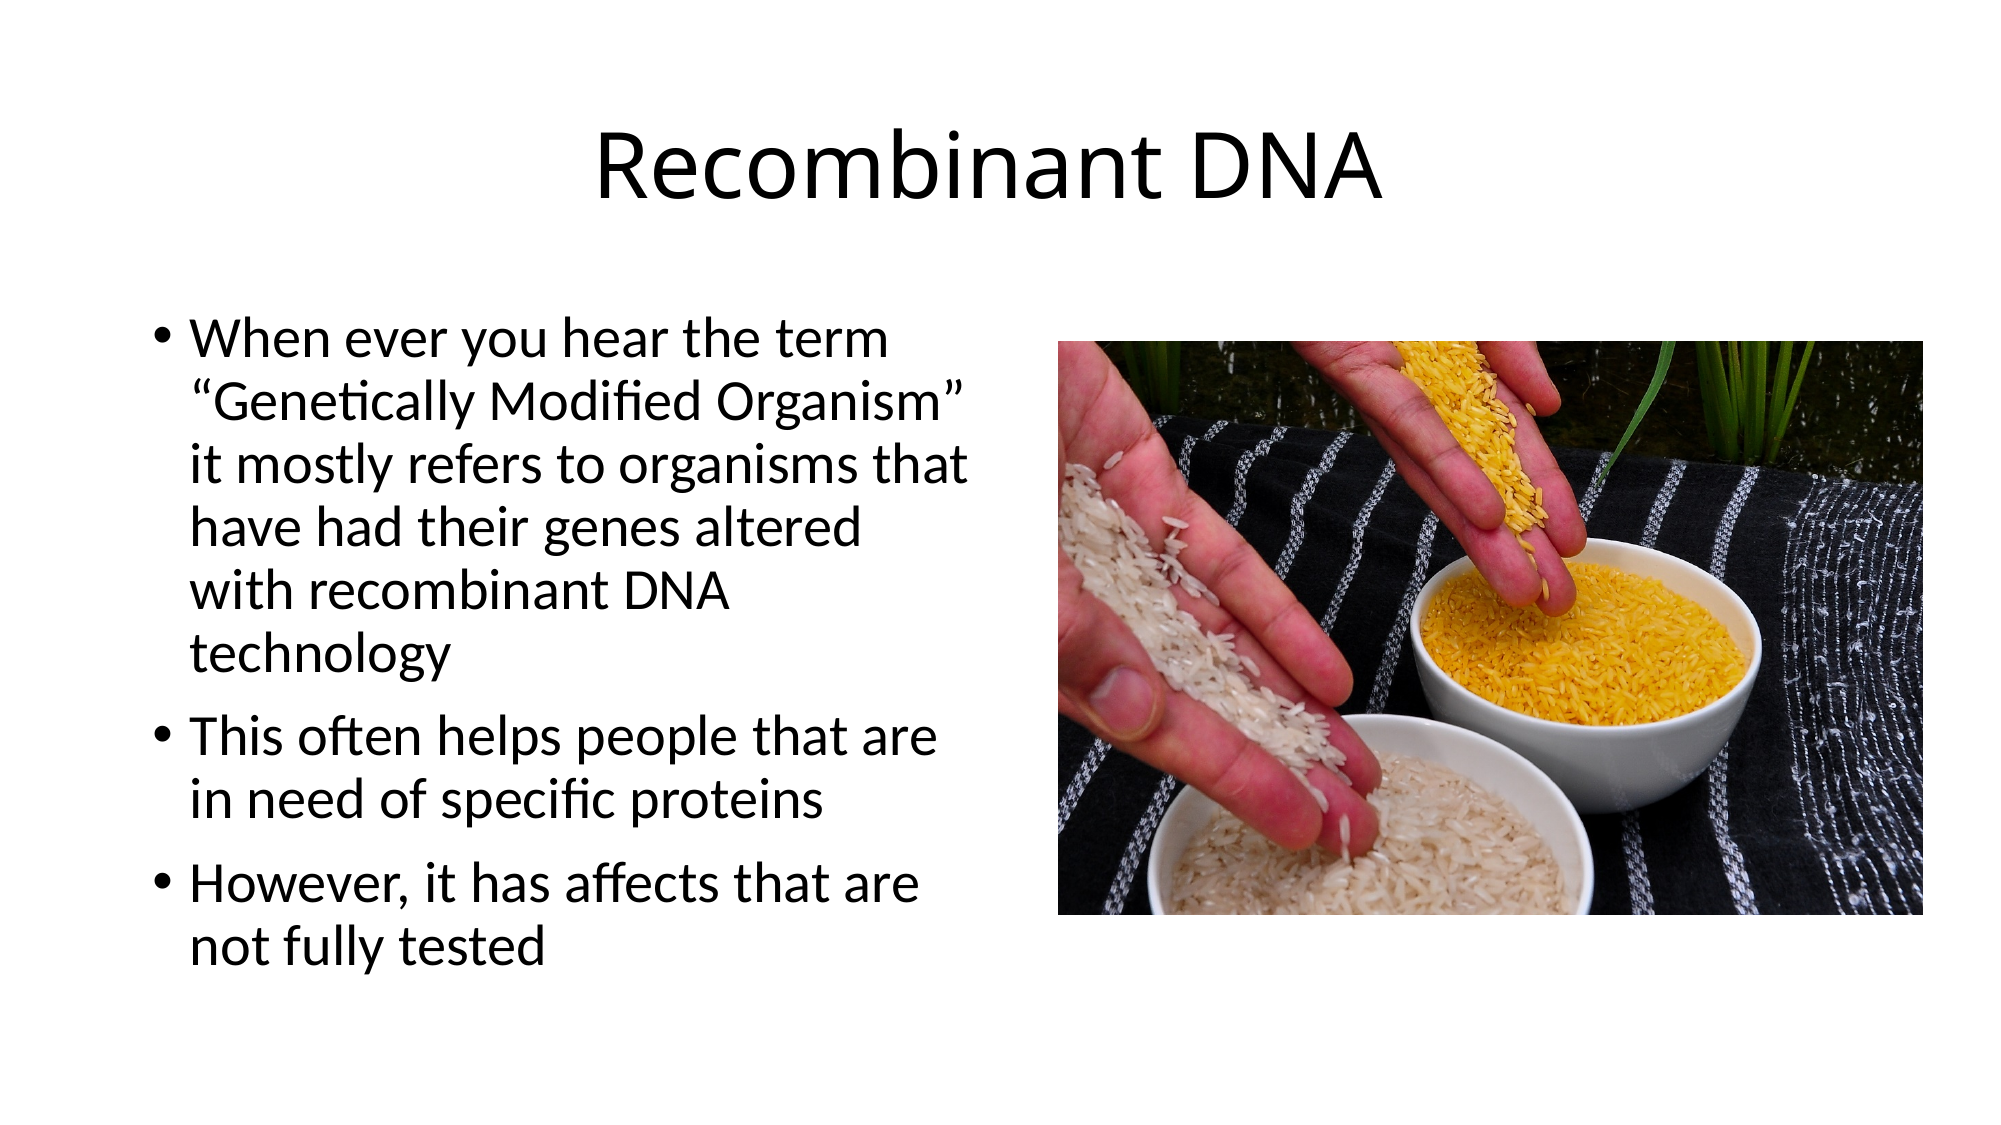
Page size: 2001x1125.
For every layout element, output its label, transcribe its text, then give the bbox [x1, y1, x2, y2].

list When ever you hear the term “Genetically Modified Organism” it mostly refers to organisms that have had their genes altered with recombinant DNA technology This often helps people that are in need of specific proteins However, it has affects that are not fully tested [137, 299, 988, 1014]
title Recombinant DNA [137, 59, 1863, 278]
picture [1058, 341, 1923, 915]
